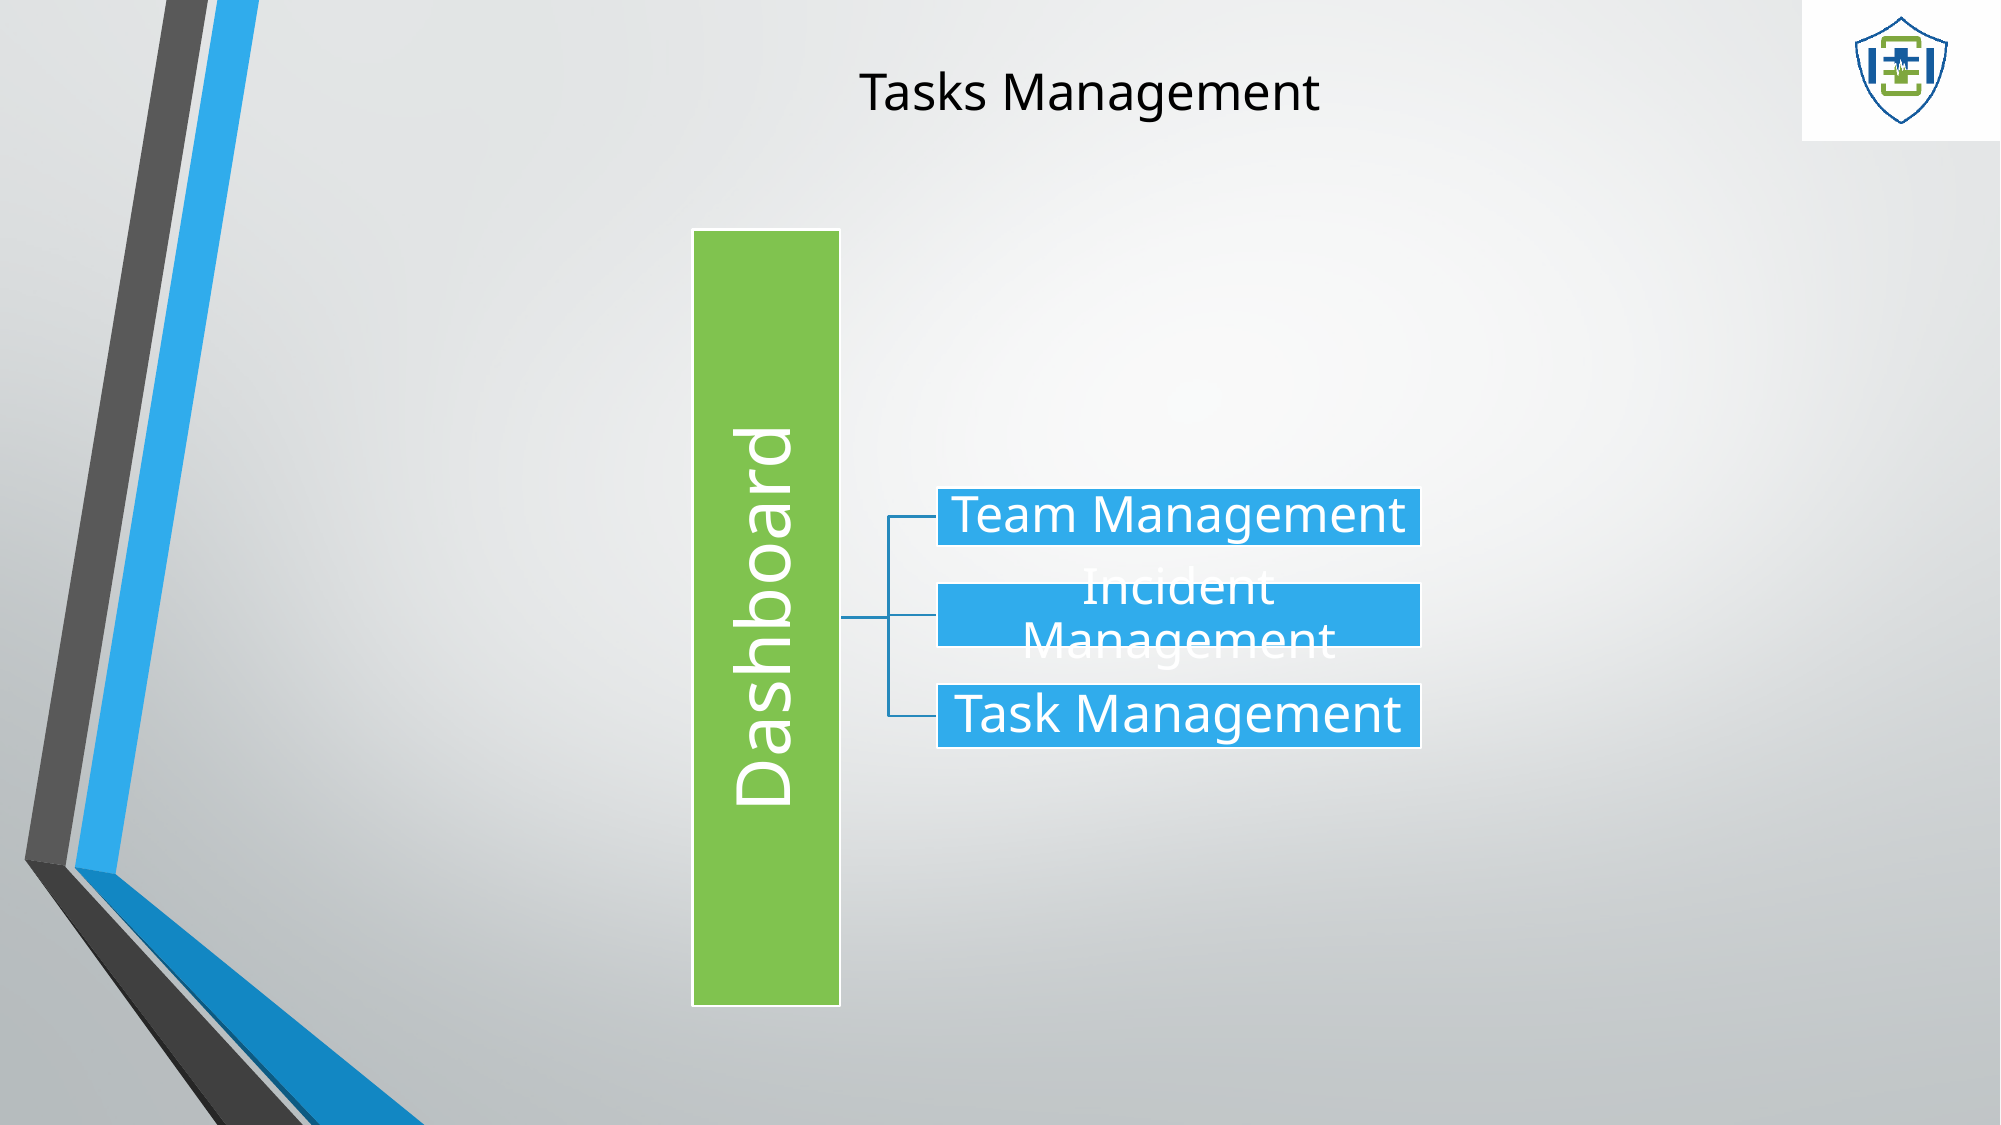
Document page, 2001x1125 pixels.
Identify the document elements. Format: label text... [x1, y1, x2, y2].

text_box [333, 228, 1781, 1008]
title Tasks Management [268, 51, 1801, 129]
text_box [268, 140, 1848, 1031]
picture [1801, 0, 2000, 141]
